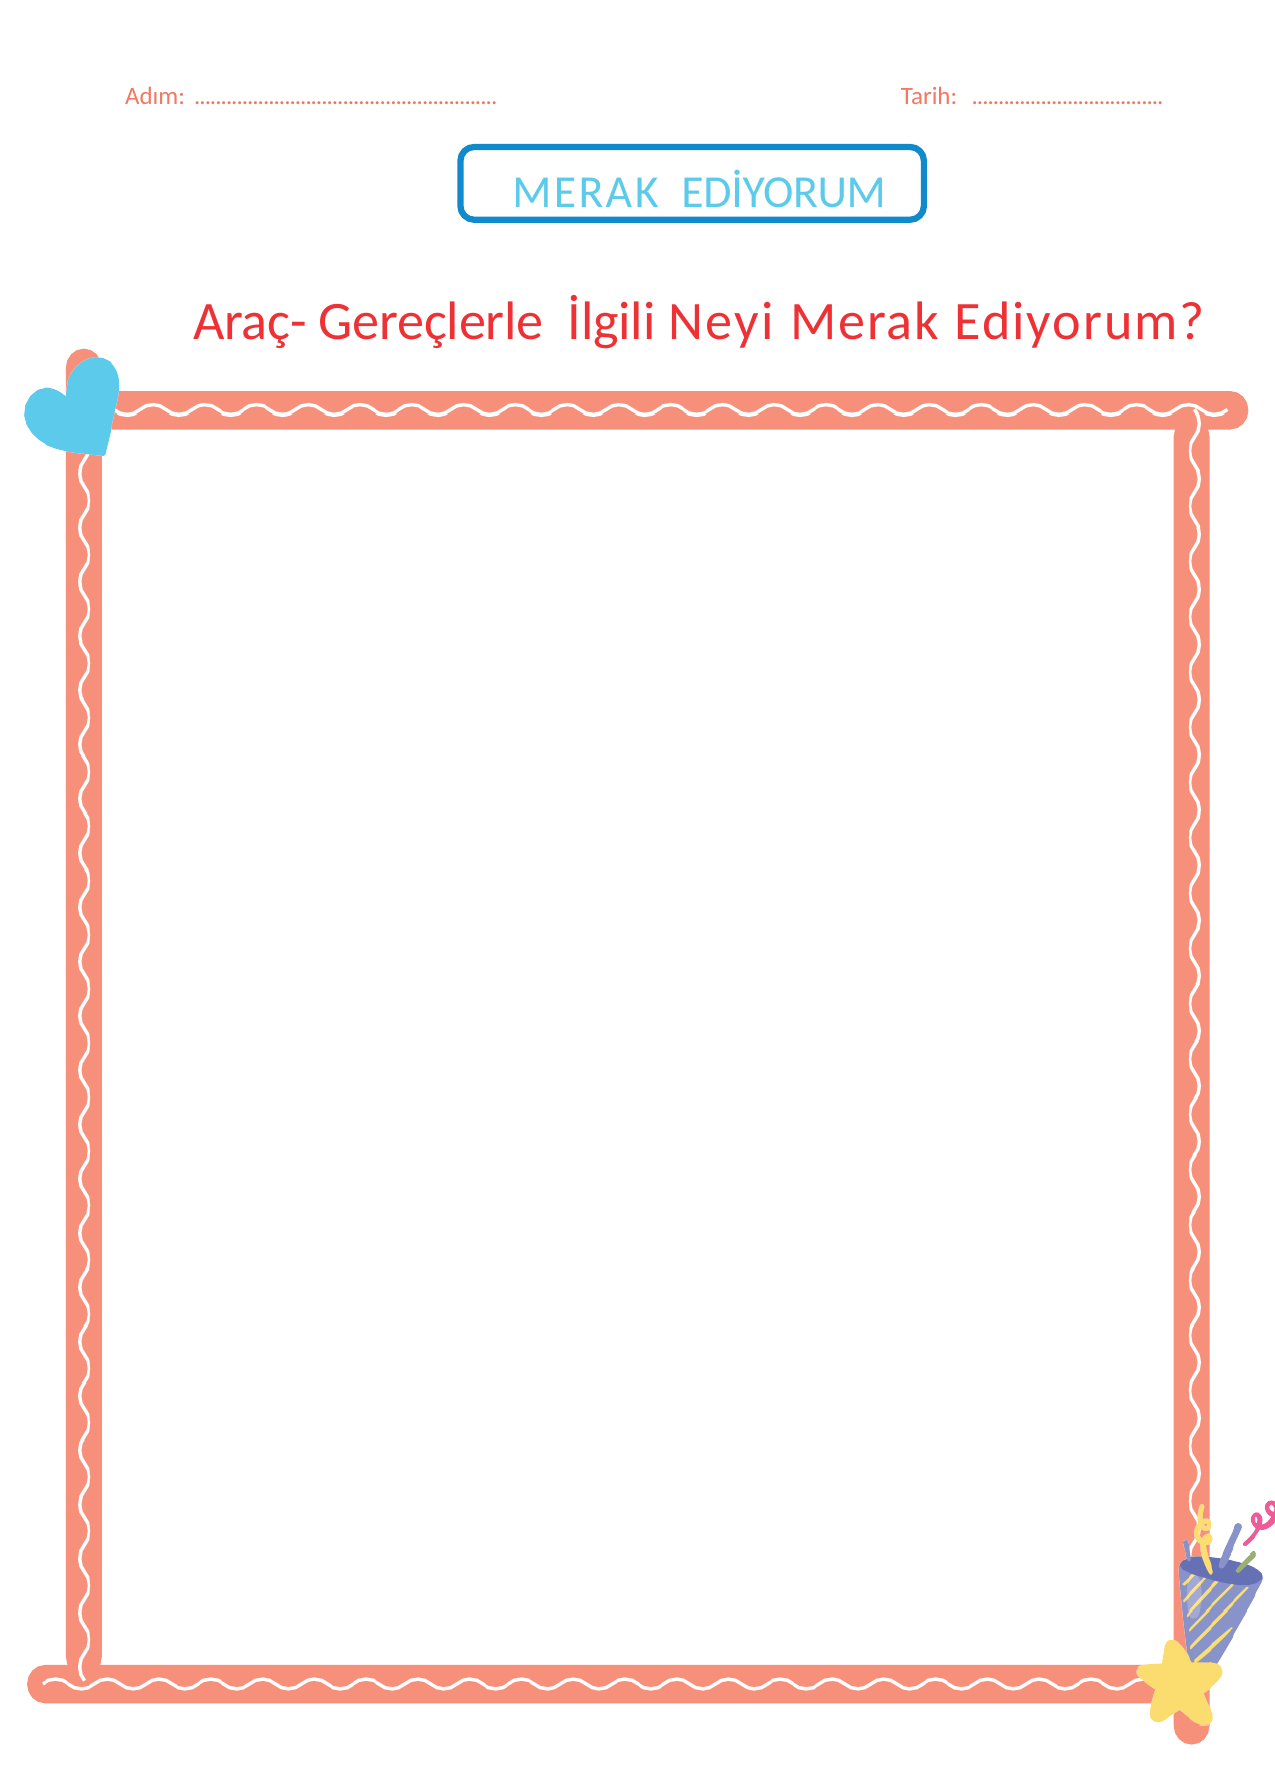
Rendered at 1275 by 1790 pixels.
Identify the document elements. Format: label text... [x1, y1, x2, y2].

text_box Adım: ......................................................... [122, 77, 505, 110]
text_box MERAK EDİYORUM Araç- Gereçlerle İlgili Neyi Merak Ediyorum? [143, 159, 1257, 347]
text_box [460, 146, 924, 159]
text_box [24, 348, 1275, 1745]
text_box Tarih: .................................... [898, 77, 1171, 110]
